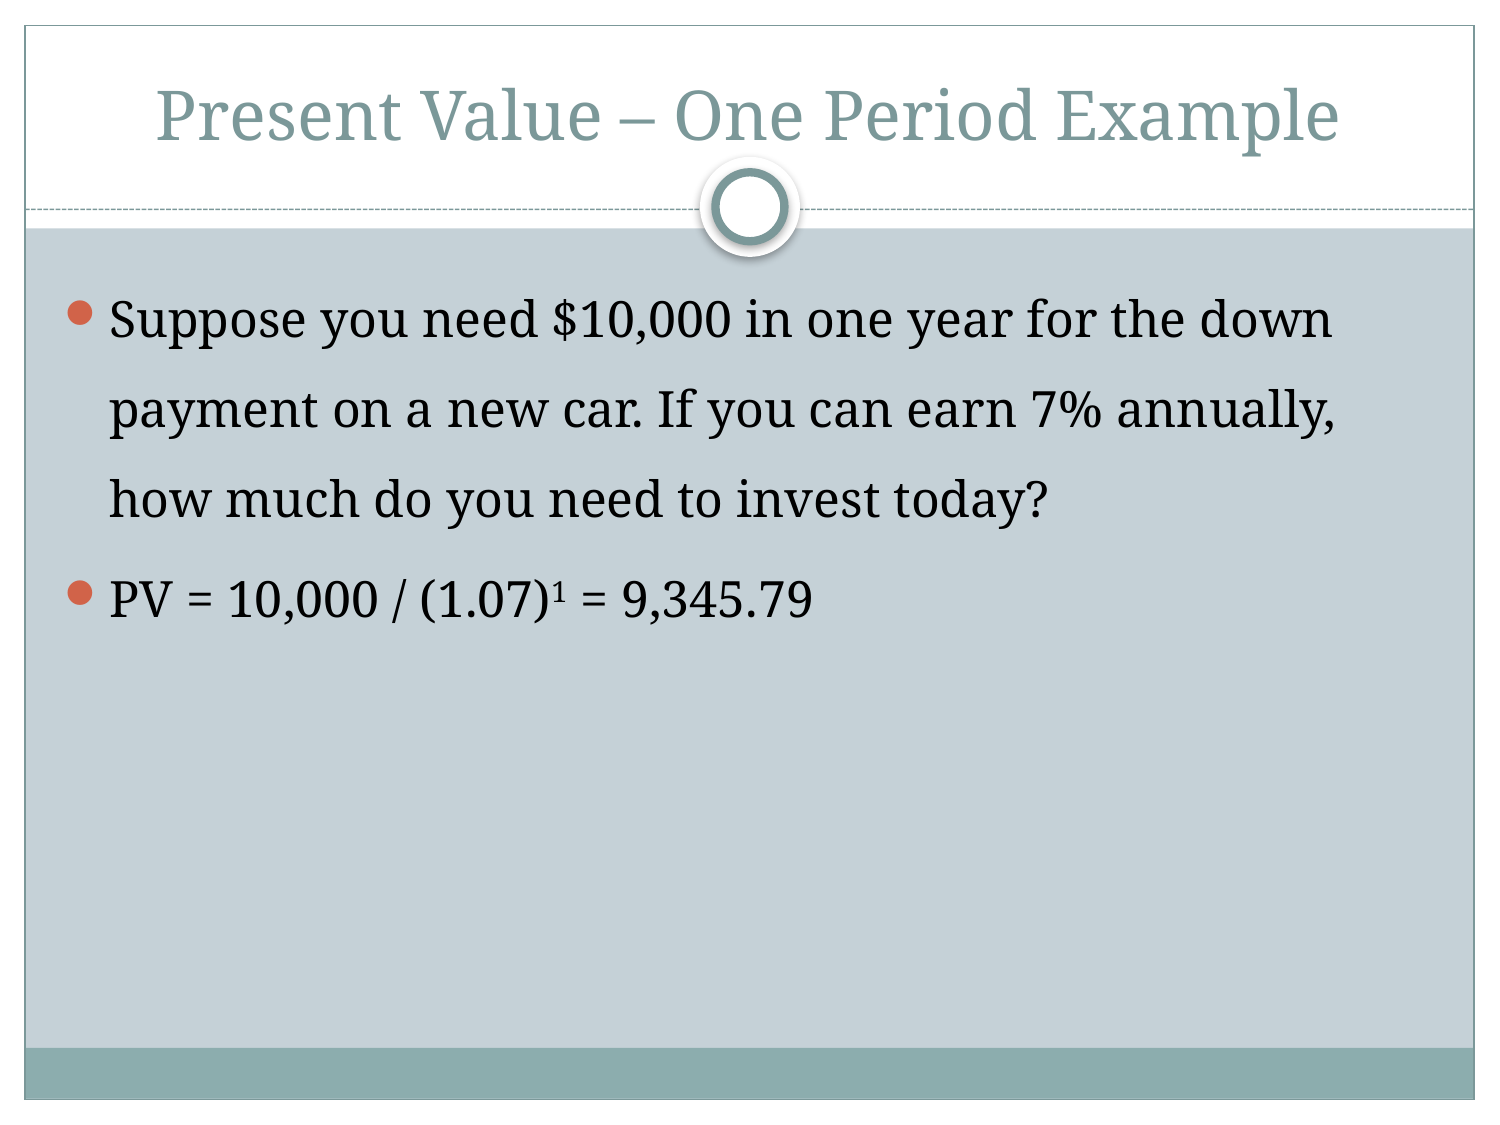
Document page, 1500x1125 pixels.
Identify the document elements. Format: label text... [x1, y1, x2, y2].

title Present Value – One Period Example [49, 37, 1450, 162]
list Suppose you need $10,000 in one year for the down payment on a new car. If you can earn 7% annually, how much do you need to invest today? PV = 10,000 / (1.07)1 = 9,345.79 [49, 250, 1445, 1001]
